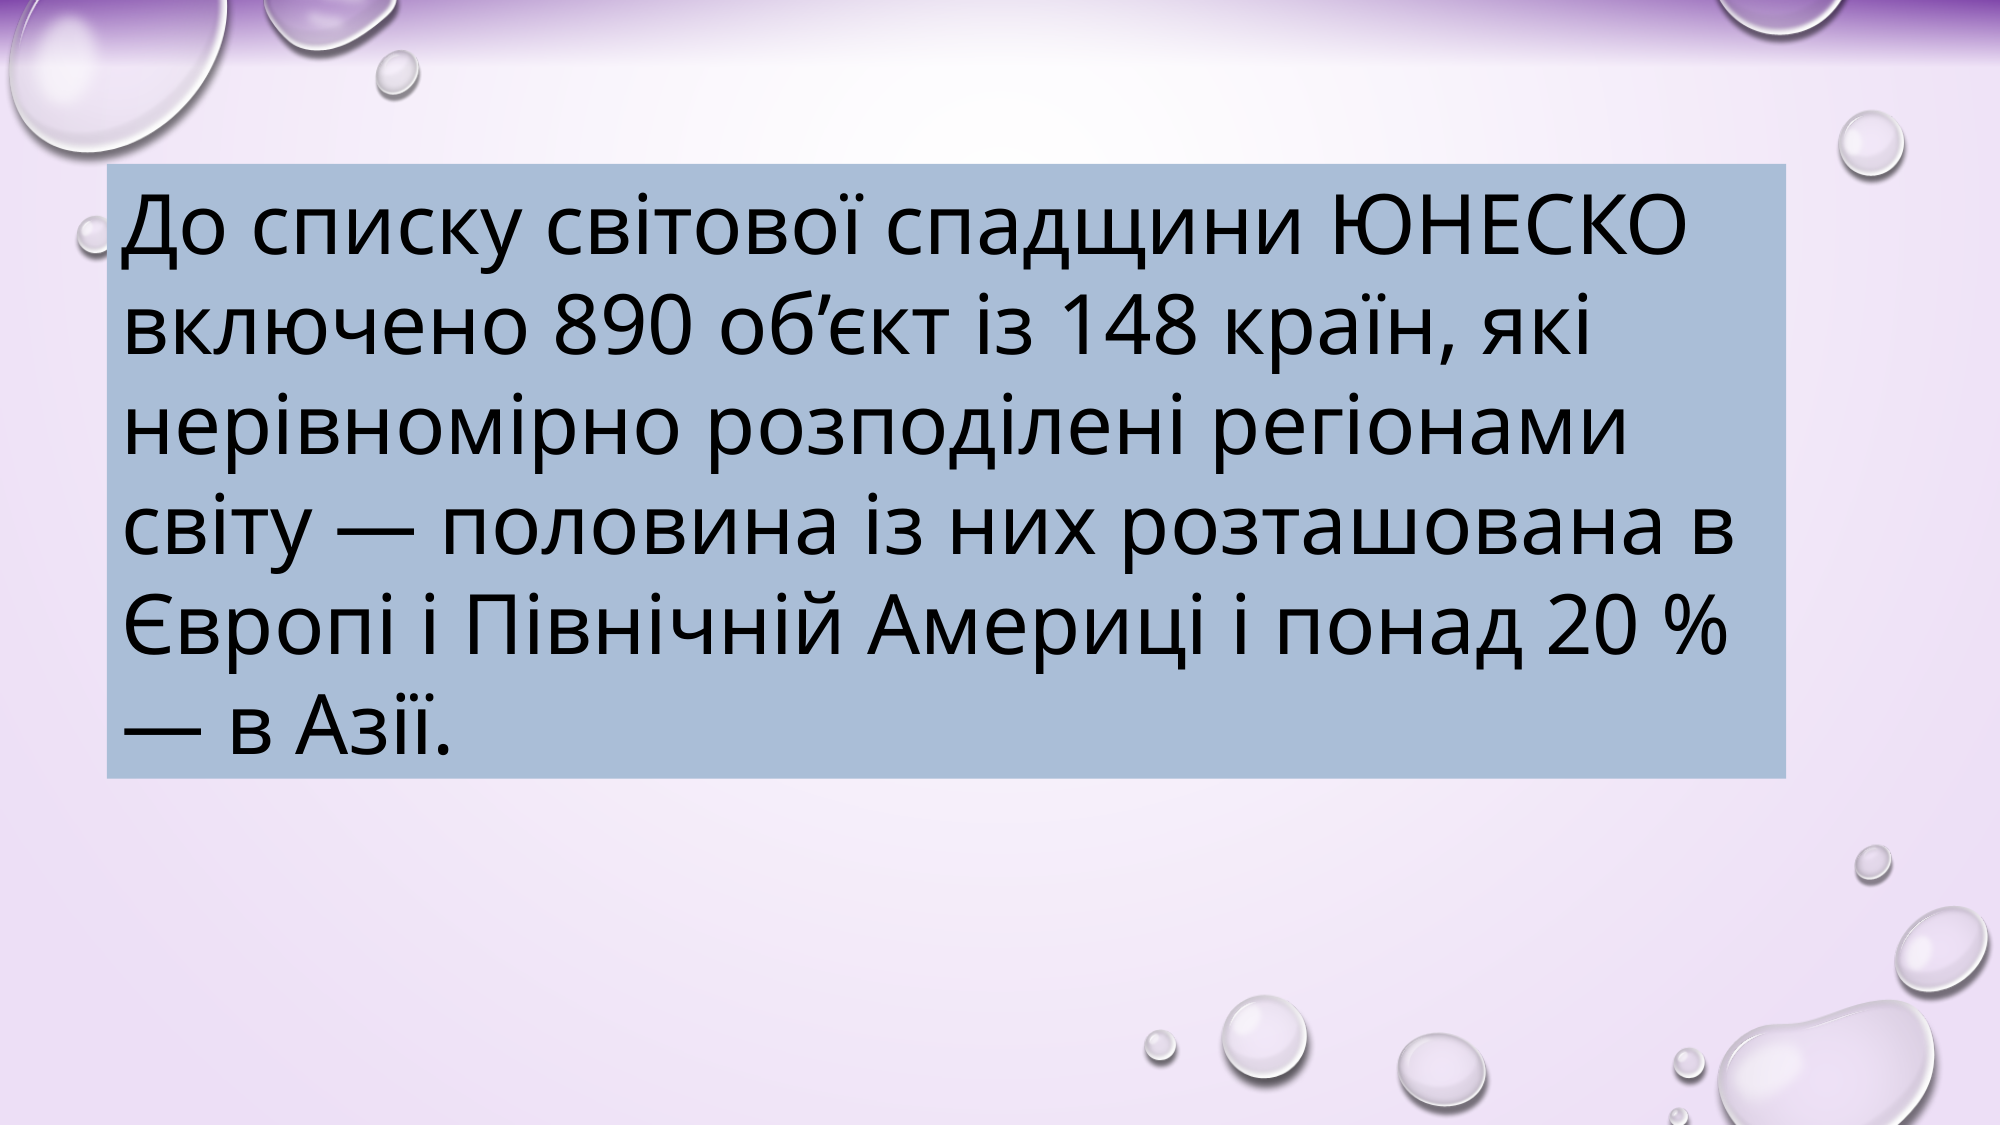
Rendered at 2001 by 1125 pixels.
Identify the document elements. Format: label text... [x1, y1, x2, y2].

text_box До списку світової спадщини ЮНЕСКО включено 890 об’єкт із 148 країн, які нерівномірно розподілені регіонами світу — половина із них розташована в Європі і Північній Америці і понад 20 % — в Азії. [106, 163, 1787, 779]
picture [0, 0, 2000, 1125]
